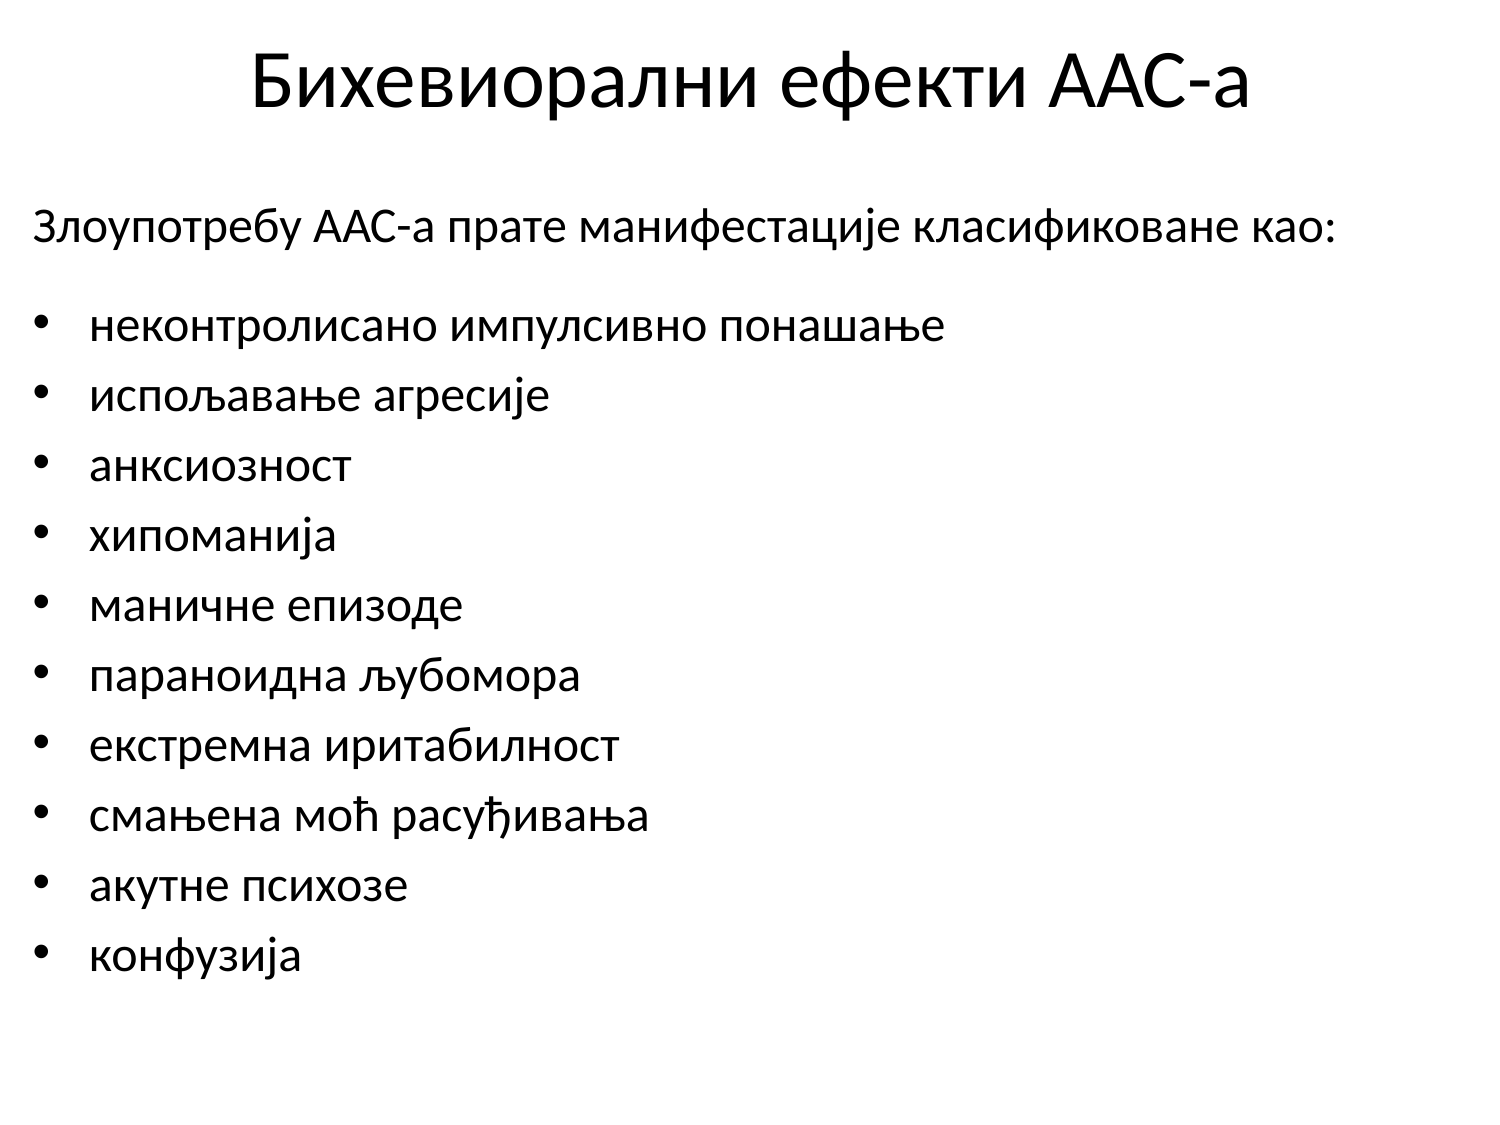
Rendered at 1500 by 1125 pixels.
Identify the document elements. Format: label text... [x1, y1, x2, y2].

title Бихевиорални ефекти ААС-а [76, 0, 1427, 149]
list Злоупотребу ААС-а прате манифестације класификоване као: неконтролисано импулсивно понашање испољавање агресије анксиозност хипоманија маничне епизоде параноидна љубомора екстремна иритабилност смањена моћ расуђивања акутне психозе конфузија [17, 184, 1483, 1005]
